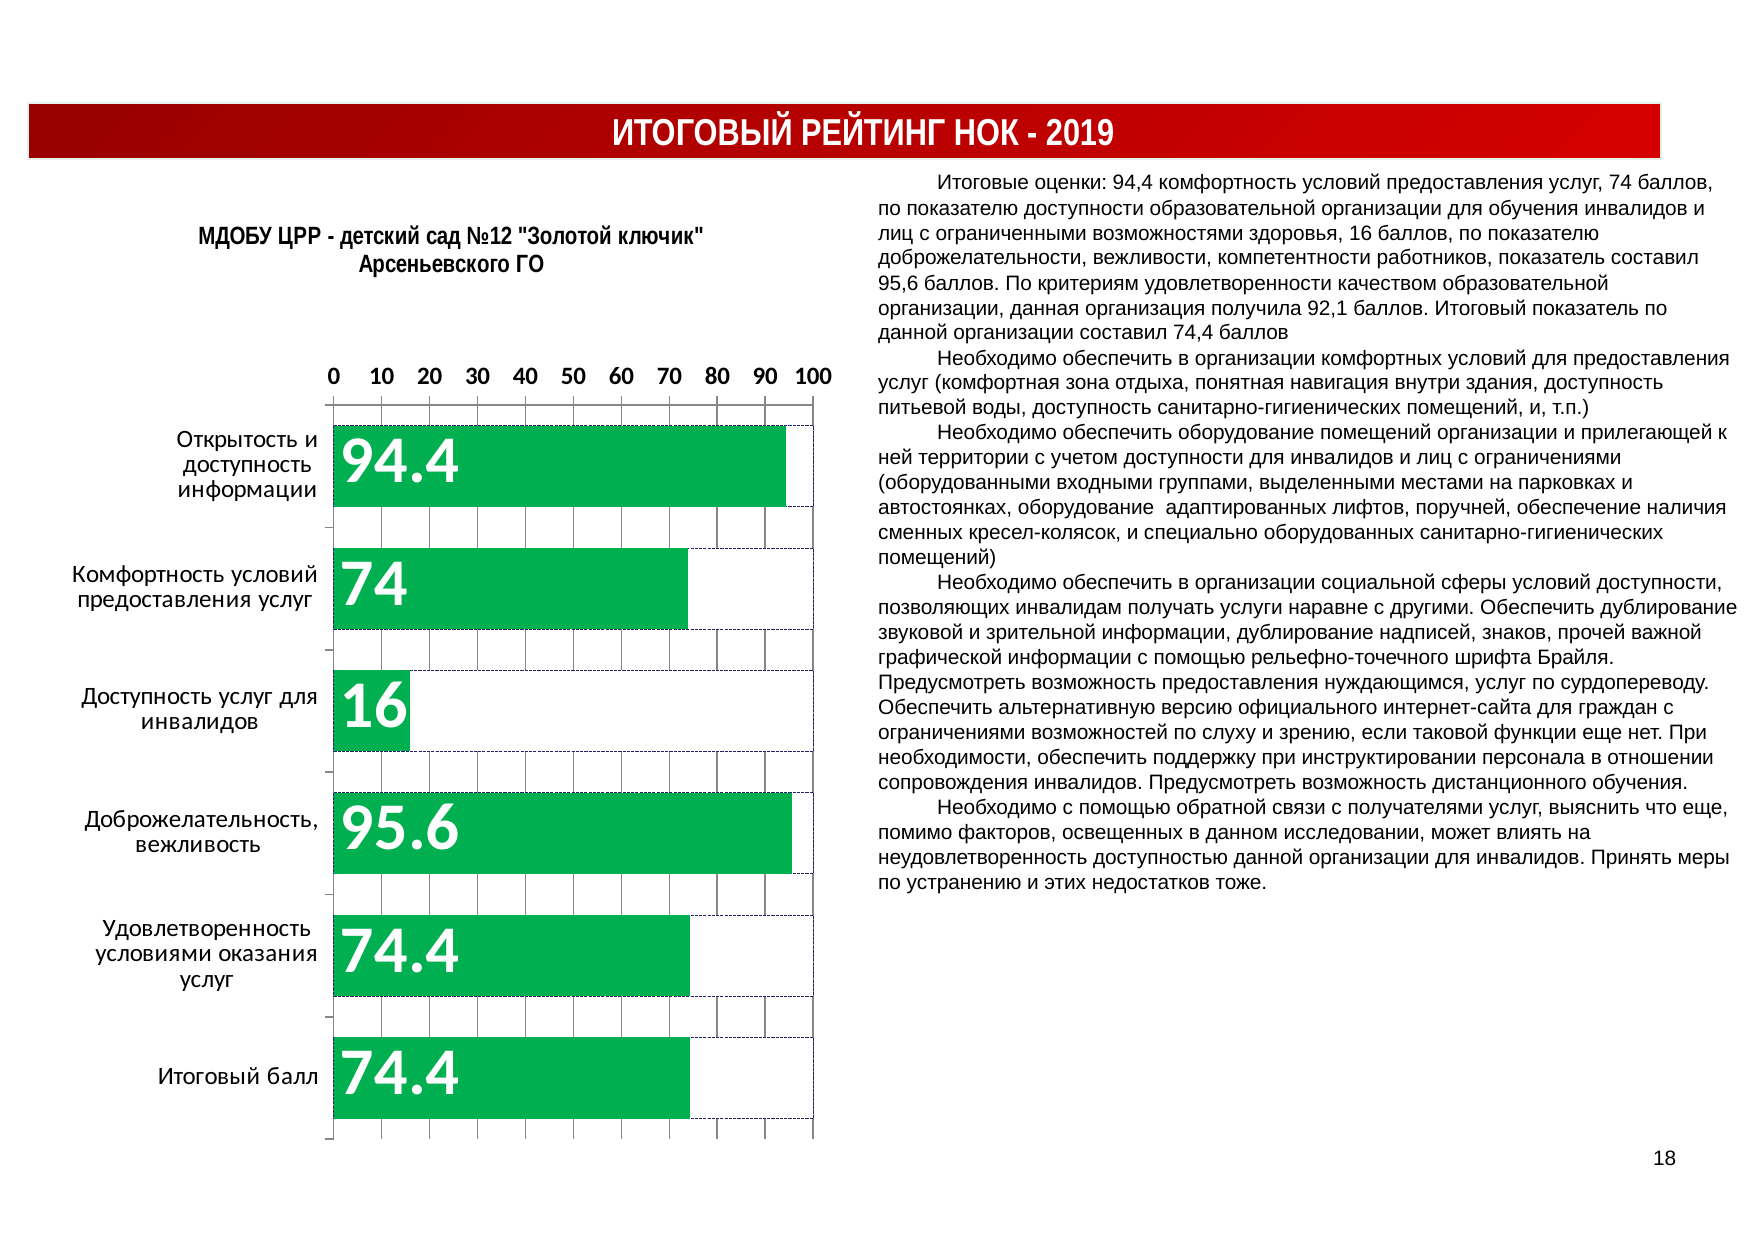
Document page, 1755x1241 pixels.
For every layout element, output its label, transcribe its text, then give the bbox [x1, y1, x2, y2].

chart [58, 185, 845, 1172]
slide_number 18 [1283, 1136, 1694, 1223]
text_box Итоговые оценки: 94,4 комфортность условий предоставления услуг, 74 баллов, по показателю доступности образовательной организации для обучения инвалидов и лиц с ограниченными возможностями здоровья, 16 баллов, по показателю доброжелательности, вежливости, компетентности работников, показатель составил 95,6 баллов. По критериям удовлетворенности качеством образовательной организации, данная организация получила 92,1 баллов. Итоговый показатель по данной организации составил 74,4 баллов Необходимо обеспечить в организации комфортных условий для предоставления услуг (комфортная зона отдыха, понятная навигация внутри здания, доступность питьевой воды, доступность санитарно-гигиенических помещений, и, т.п.) Необходимо обеспечить оборудование помещений организации и прилегающей к ней территории с учетом доступности для инвалидов и лиц с ограничениями (оборудованными входными группами, выделенными местами на парковках и автостоянках, оборудование адаптированных лифтов, поручней, обеспечение наличия сменных кресел-колясок, и специально оборудованных санитарно-гигиенических помещений) Необходимо обеспечить в организации социальной сферы условий доступности, позволяющих инвалидам получать услуги наравне с другими. Обеспечить дублирование звуковой и зрительной информации, дублирование надписей, знаков, прочей важной графической информации с помощью рельефно-точечного шрифта Брайля. Предусмотреть возможность предоставления нуждающимся, услуг по сурдопереводу. Обеспечить альтернативную версию официального интернет-сайта для граждан с ограничениями возможностей по слуху и зрению, если таковой функции еще нет. При необходимости, обеспечить поддержку при инструктировании персонала в отношении сопровождения инвалидов. Предусмотреть возможность дистанционного обучения. Необходимо с помощью обратной связи с получателями услуг, выяснить что еще, помимо факторов, освещенных в данном исследовании, может влиять на неудовлетворенность доступностью данной организации для инвалидов. Принять меры по устранению и этих недостатков тоже. [863, 161, 1755, 901]
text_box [27, 102, 1662, 160]
